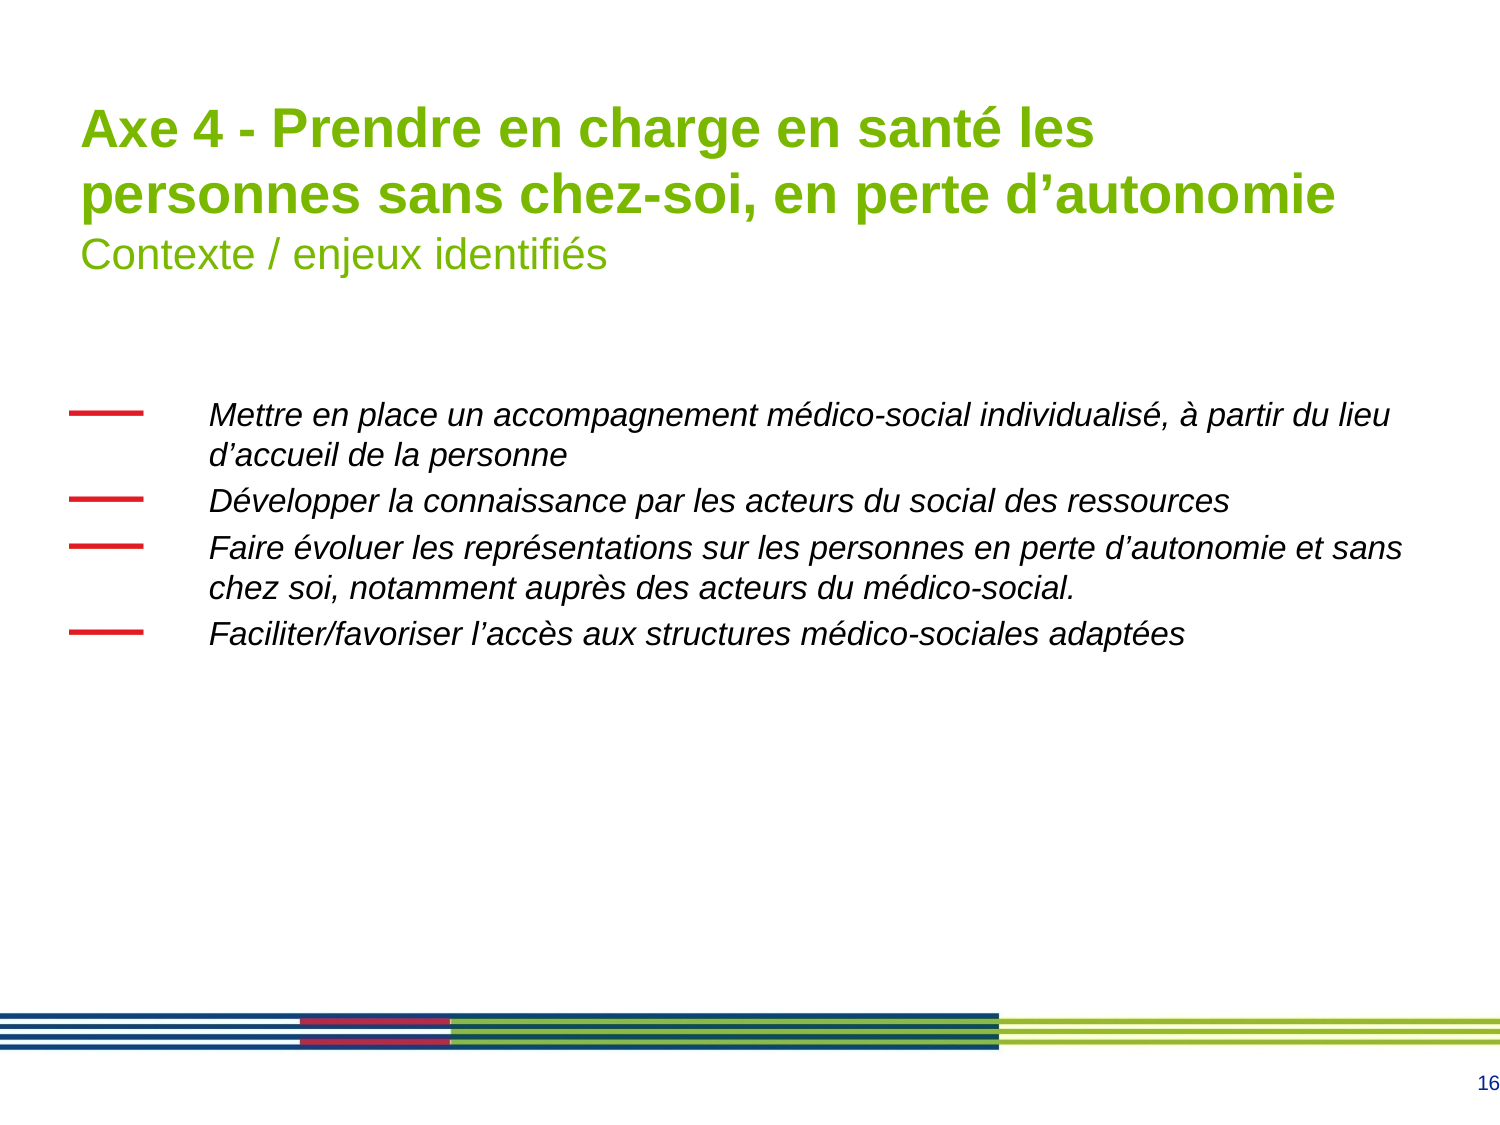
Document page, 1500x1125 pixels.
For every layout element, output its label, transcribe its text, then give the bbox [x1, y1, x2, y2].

picture [68, 406, 144, 420]
picture [68, 625, 144, 639]
picture [68, 539, 144, 553]
picture [1448, 999, 1500, 1063]
list Mettre en place un accompagnement médico-social individualisé, à partir du lieu d’accueil de la personne Développer la connaissance par les acteurs du social des ressources Faire évoluer les représentations sur les personnes en perte d’autonomie et sans chez soi, notamment auprès des acteurs du médico-social. Faciliter/favoriser l’accès aux structures médico-sociales adaptées [52, 385, 1448, 1125]
picture [0, 999, 52, 1063]
picture [68, 492, 144, 506]
title Axe 4 - Prendre en charge en santé les personnes sans chez-soi, en perte d’autonomie Contexte / enjeux identifiés [64, 54, 1403, 315]
